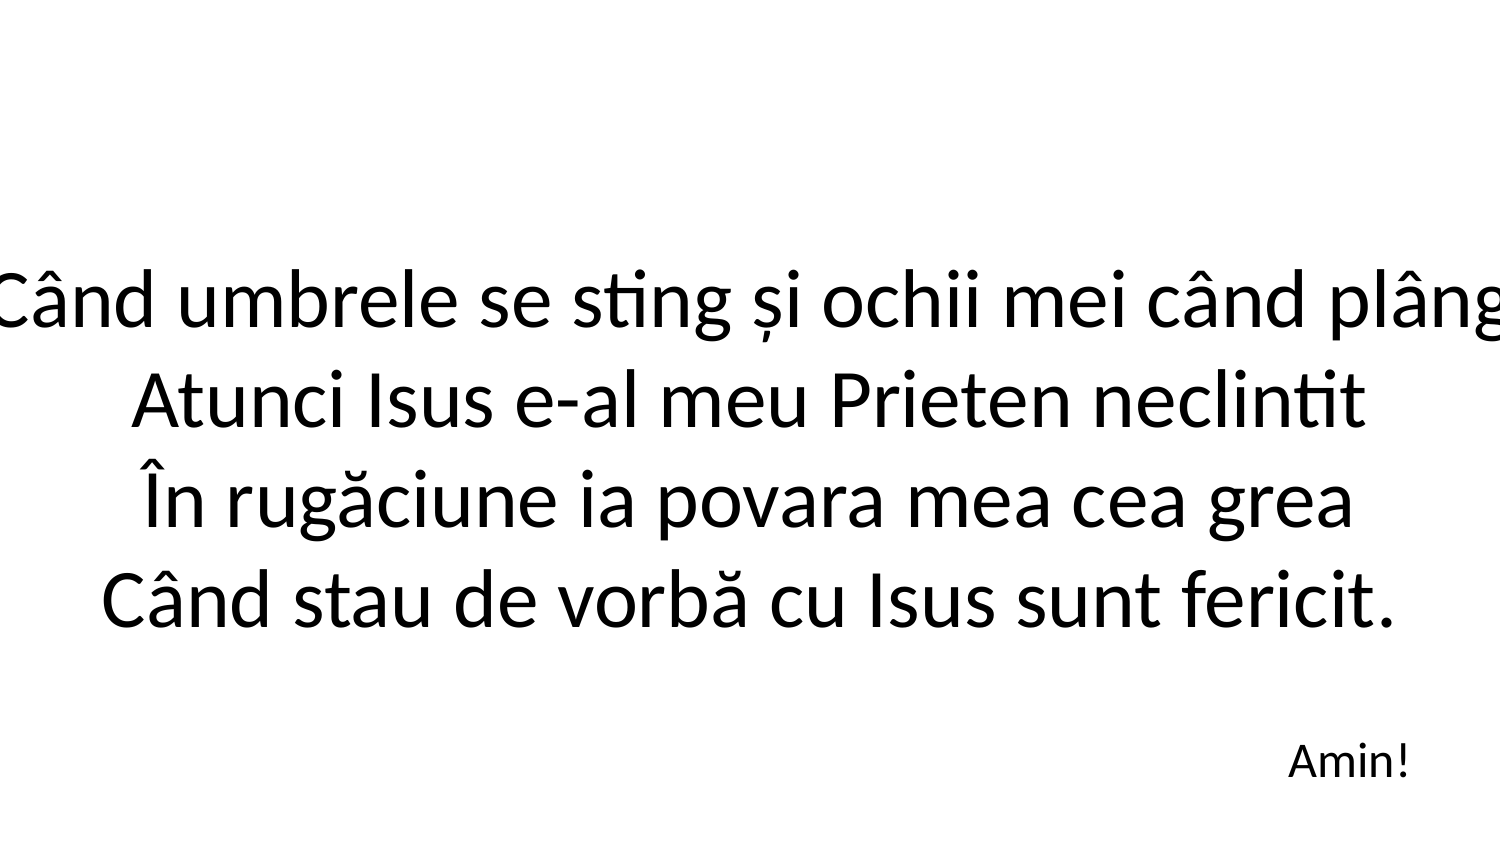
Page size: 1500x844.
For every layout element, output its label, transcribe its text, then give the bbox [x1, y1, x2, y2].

text_box Amin! [1273, 674, 1427, 795]
text_box Când umbrele se sting și ochii mei când plâng Atunci Isus e-al meu Prieten neclintit În rugăciune ia povara mea cea grea Când stau de vorbă cu Isus sunt fericit. [0, 192, 1500, 652]
